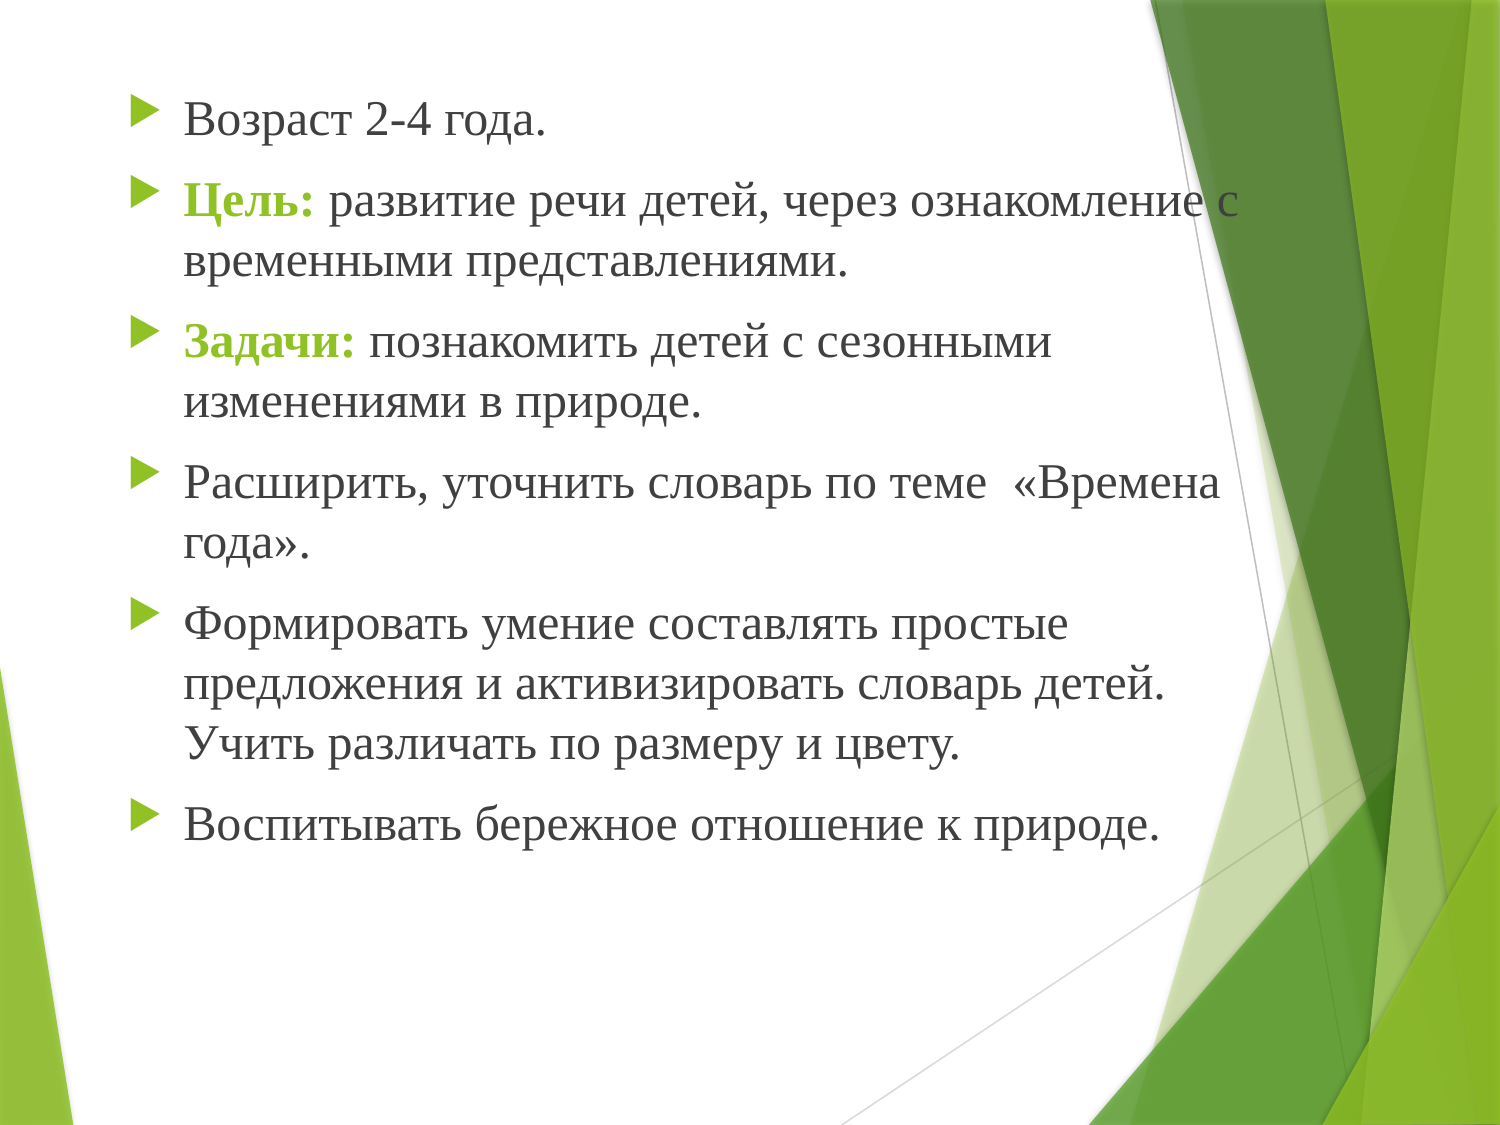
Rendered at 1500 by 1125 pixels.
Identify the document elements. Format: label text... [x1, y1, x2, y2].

list Возраст 2-4 года. Цель: развитие речи детей, через ознакомление с временными представлениями. Задачи: познакомить детей с сезонными изменениями в природе. Расширить, уточнить словарь по теме «Времена года». Формировать умение составлять простые предложения и активизировать словарь детей. Учить различать по размеру и цвету. Воспитывать бережное отношение к природе. [112, 78, 1283, 957]
